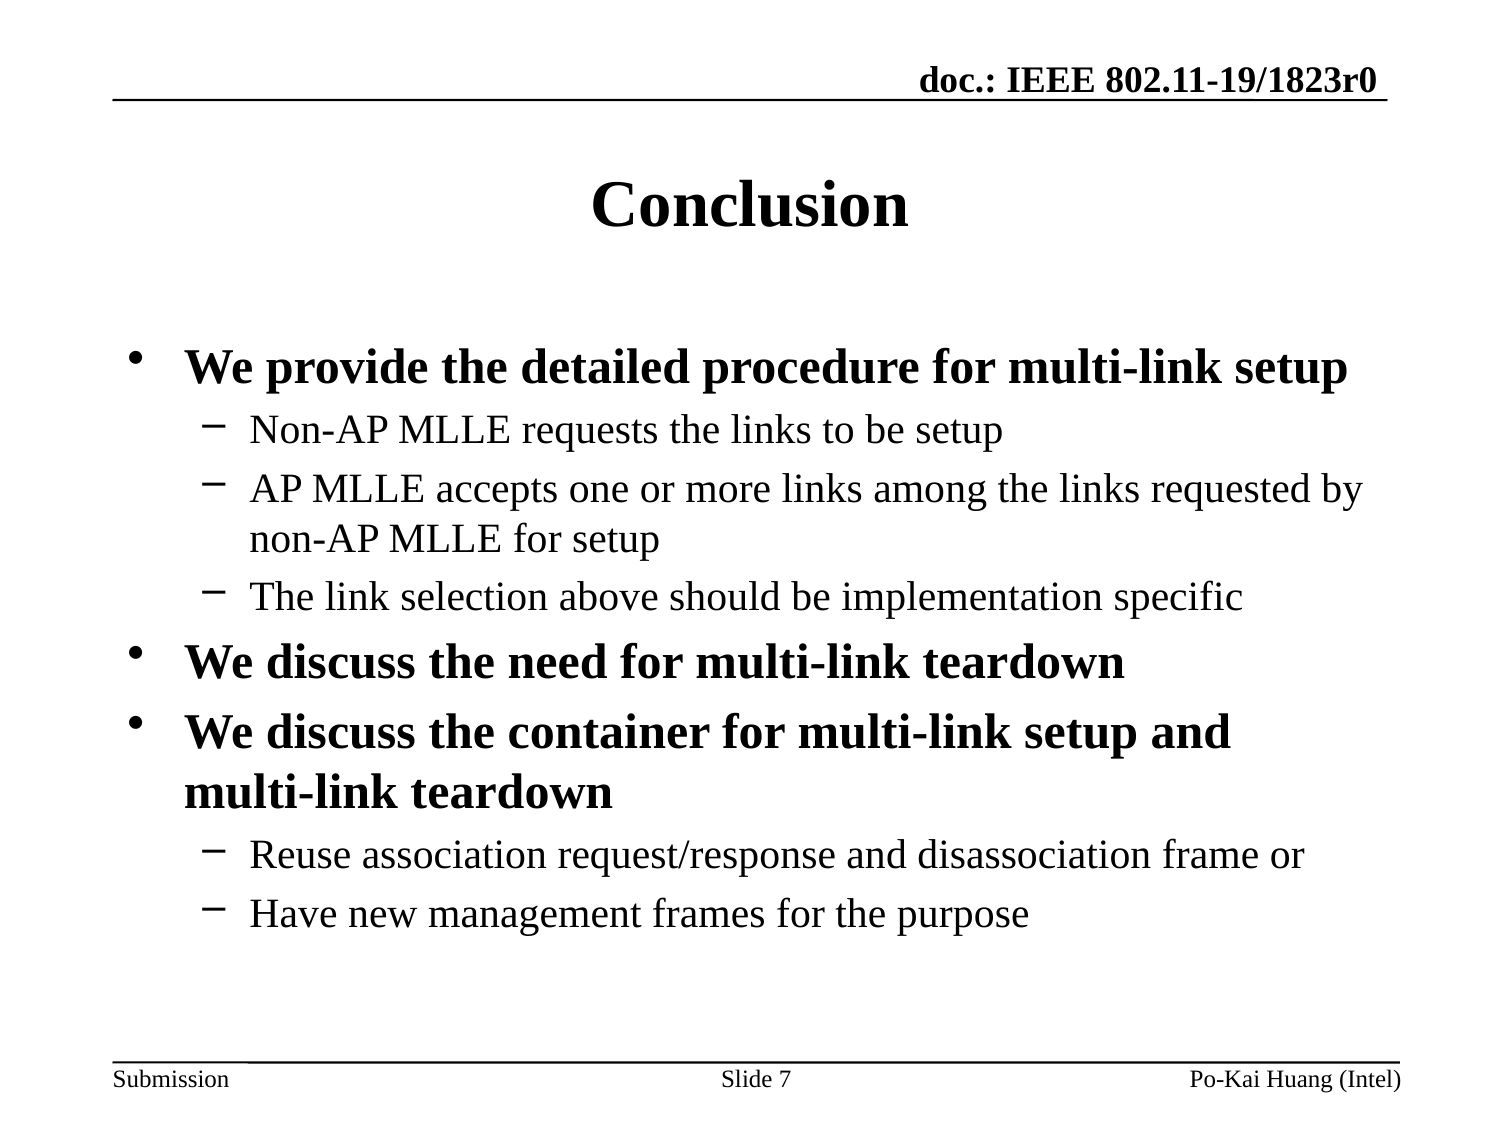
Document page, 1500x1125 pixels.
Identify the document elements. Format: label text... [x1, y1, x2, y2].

title Conclusion [112, 112, 1388, 288]
list We provide the detailed procedure for multi-link setup Non-AP MLLE requests the links to be setup AP MLLE accepts one or more links among the links requested by non-AP MLLE for setup The link selection above should be implementation specific We discuss the need for multi-link teardown We discuss the container for multi-link setup and multi-link teardown Reuse association request/response and disassociation frame or Have new management frames for the purpose [112, 326, 1388, 1002]
footer Po-Kai Huang (Intel) [1186, 1061, 1402, 1093]
slide_number Slide 7 [712, 1061, 800, 1093]
